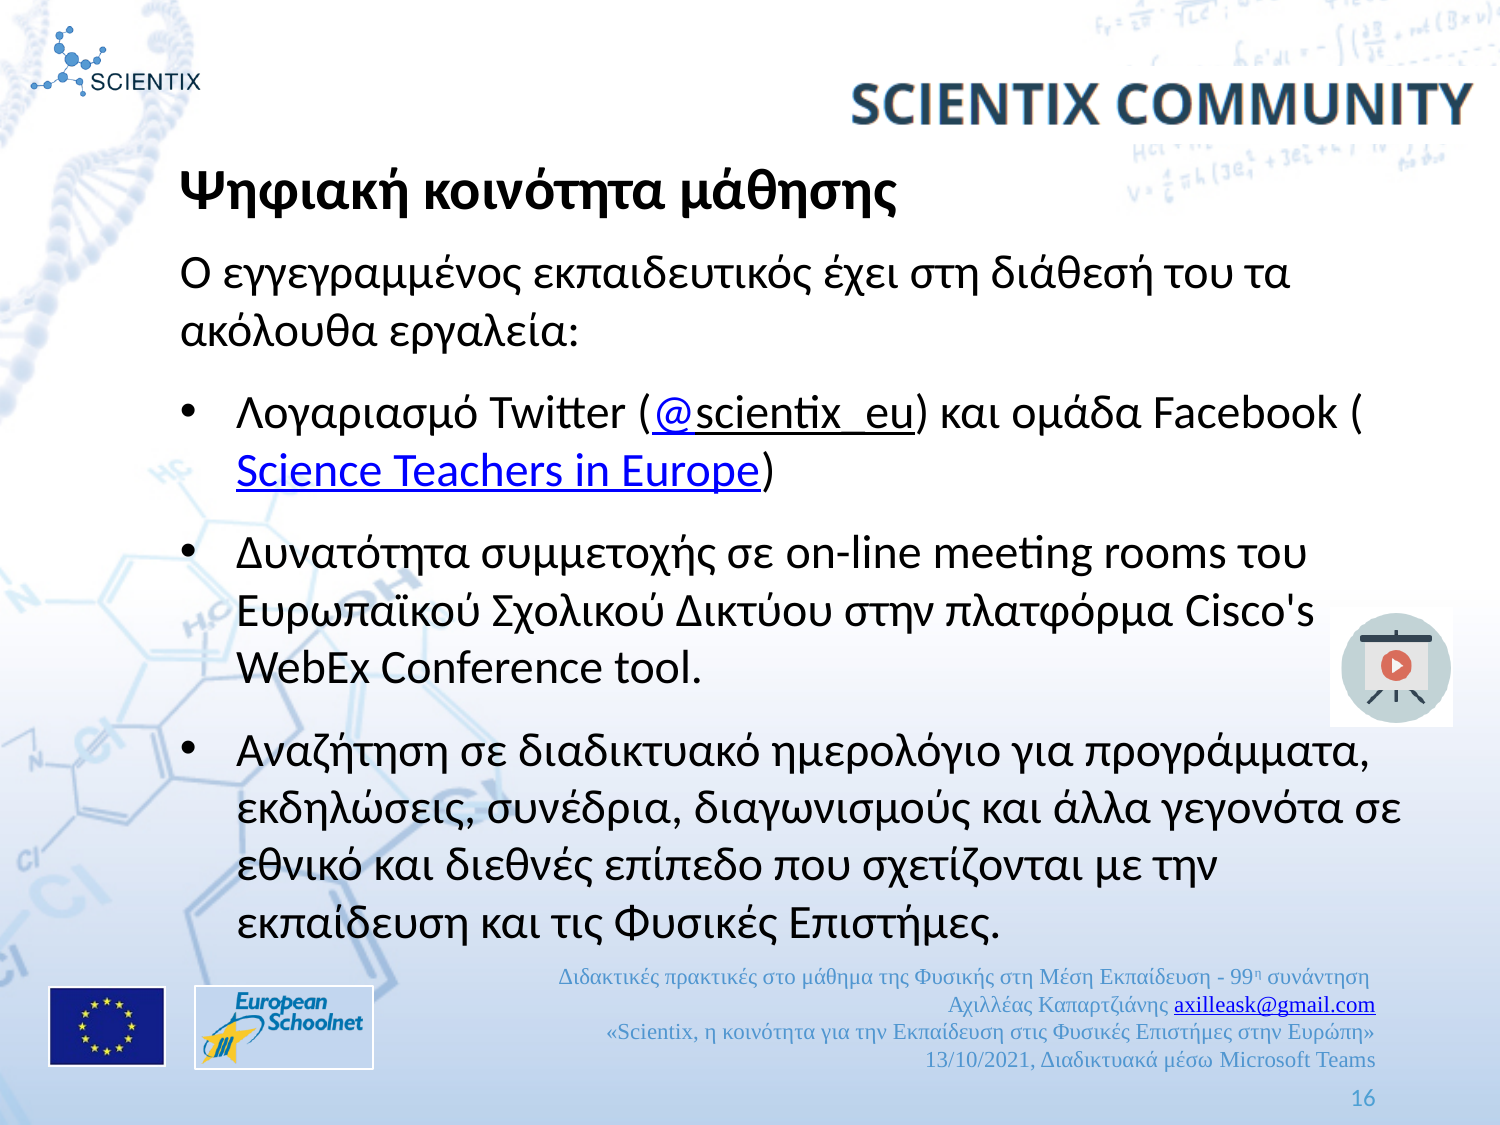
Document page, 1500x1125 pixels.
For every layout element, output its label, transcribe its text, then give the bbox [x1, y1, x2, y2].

text_box Ψηφιακή κοινότητα μάθησης Ο εγγεγραμμένος εκπαιδευτικός έχει στη διάθεσή του τα ακόλουθα εργαλεία: Λογαριασμό Twitter (@scientix_eu) και ομάδα Facebook (Science Teachers in Europe) Δυνατότητα συμμετοχής σε on-line meeting rooms του Ευρωπαϊκού Σχολικού Δικτύου στην πλατφόρμα Cisco's WebEx Conference tool. Αναζήτηση σε διαδικτυακό ημερολόγιο για προγράμματα, εκδηλώσεις, συνέδρια, διαγωνισμούς και άλλα γεγονότα σε εθνικό και διεθνές επίπεδο που σχετίζονται με την εκπαίδευση και τις Φυσικές Επιστήμες. [165, 143, 1445, 956]
picture [0, 0, 1500, 1125]
